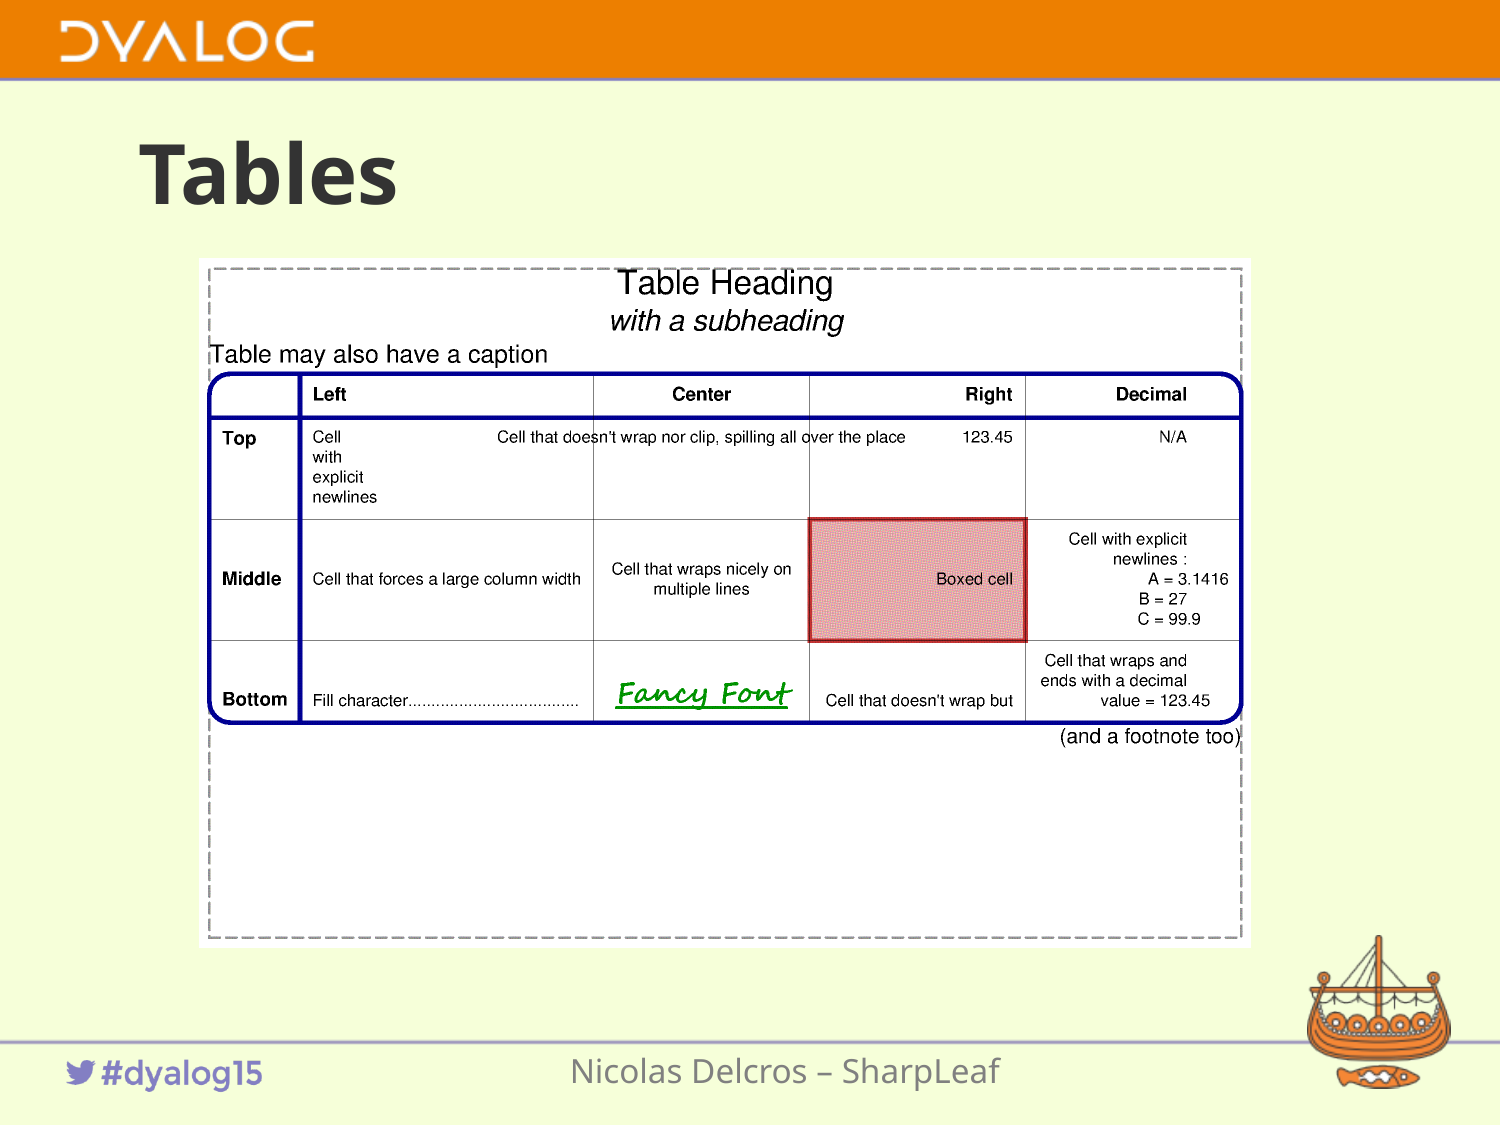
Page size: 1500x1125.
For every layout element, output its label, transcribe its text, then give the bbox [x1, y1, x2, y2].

text_box Tables [123, 113, 1376, 254]
picture [0, 0, 1500, 1125]
